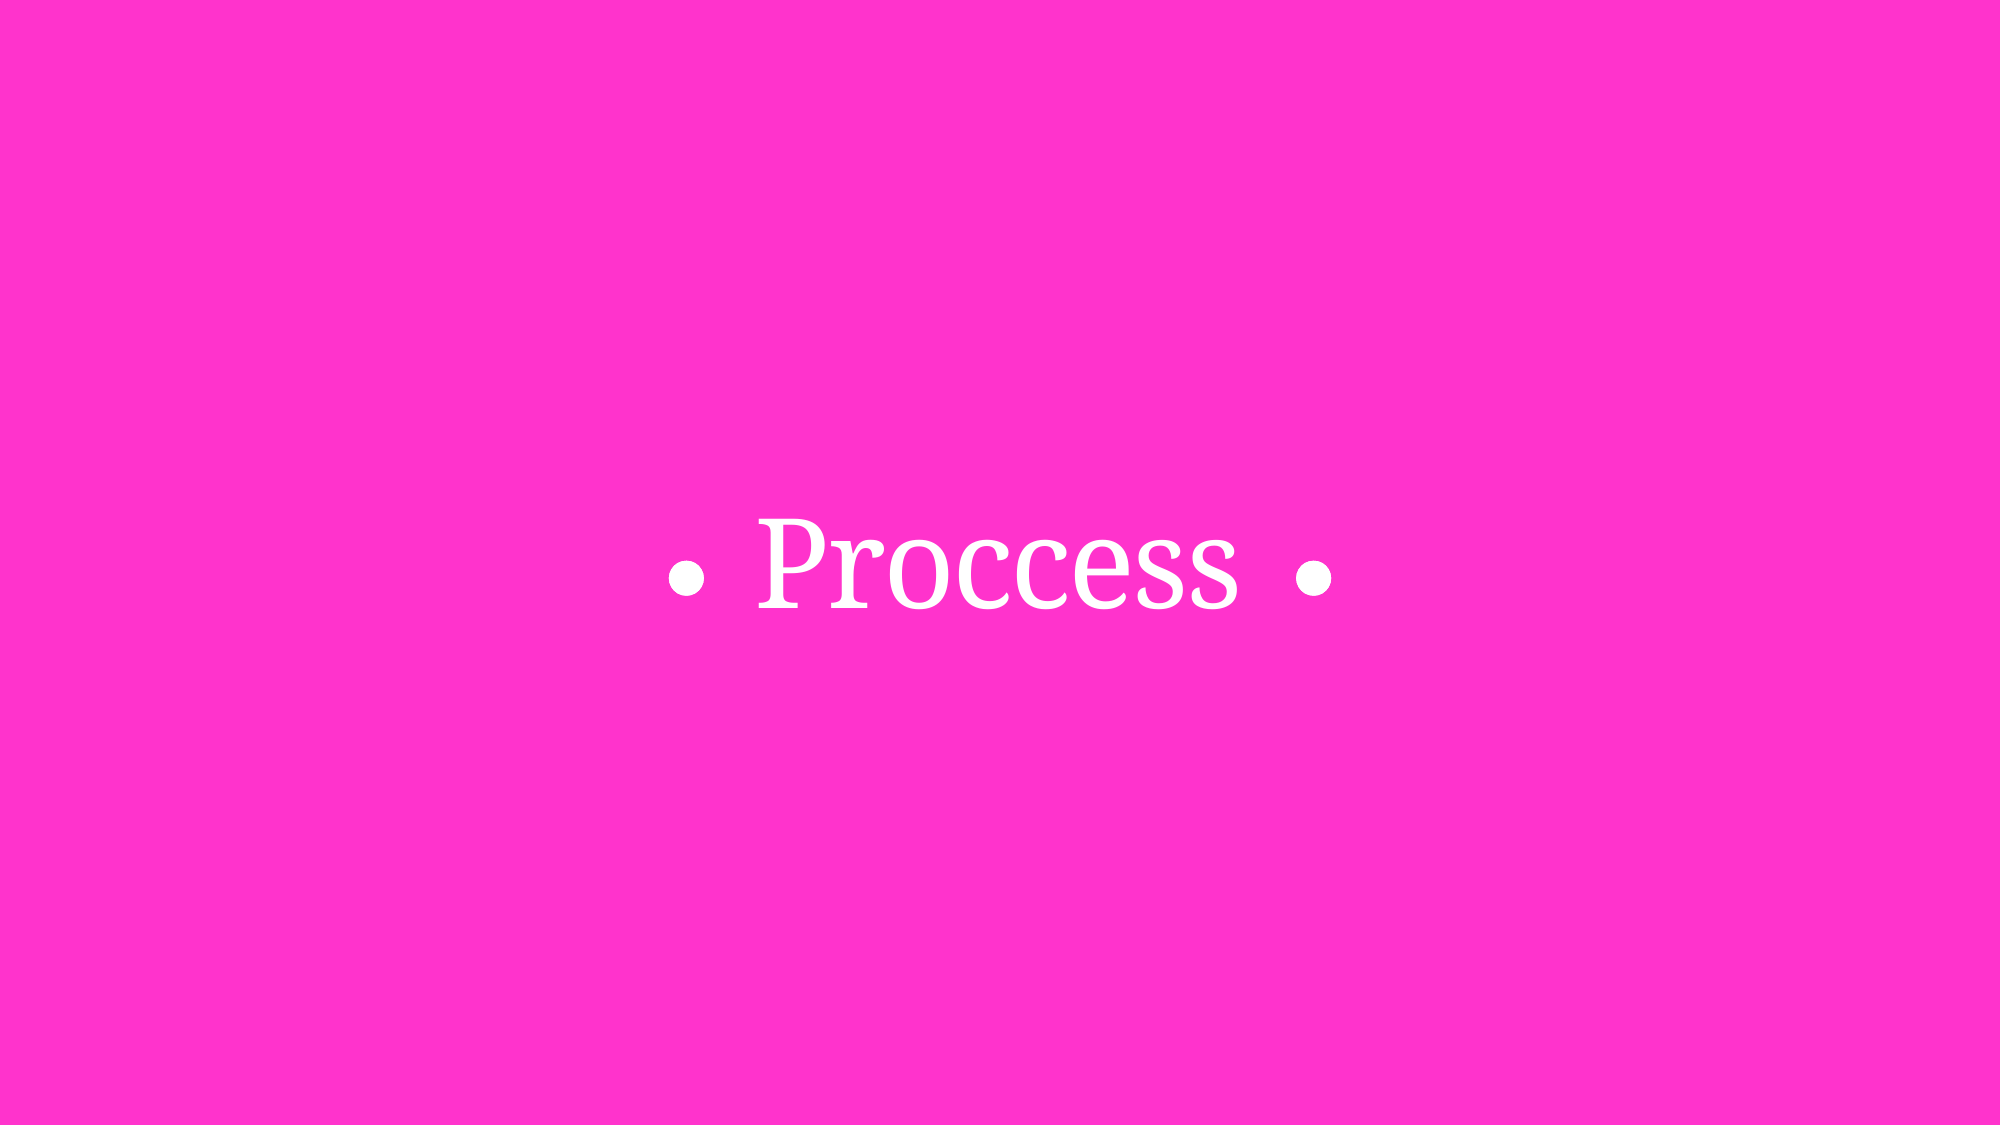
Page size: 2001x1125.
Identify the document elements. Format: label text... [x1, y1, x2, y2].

list Proccess [710, 492, 1288, 643]
